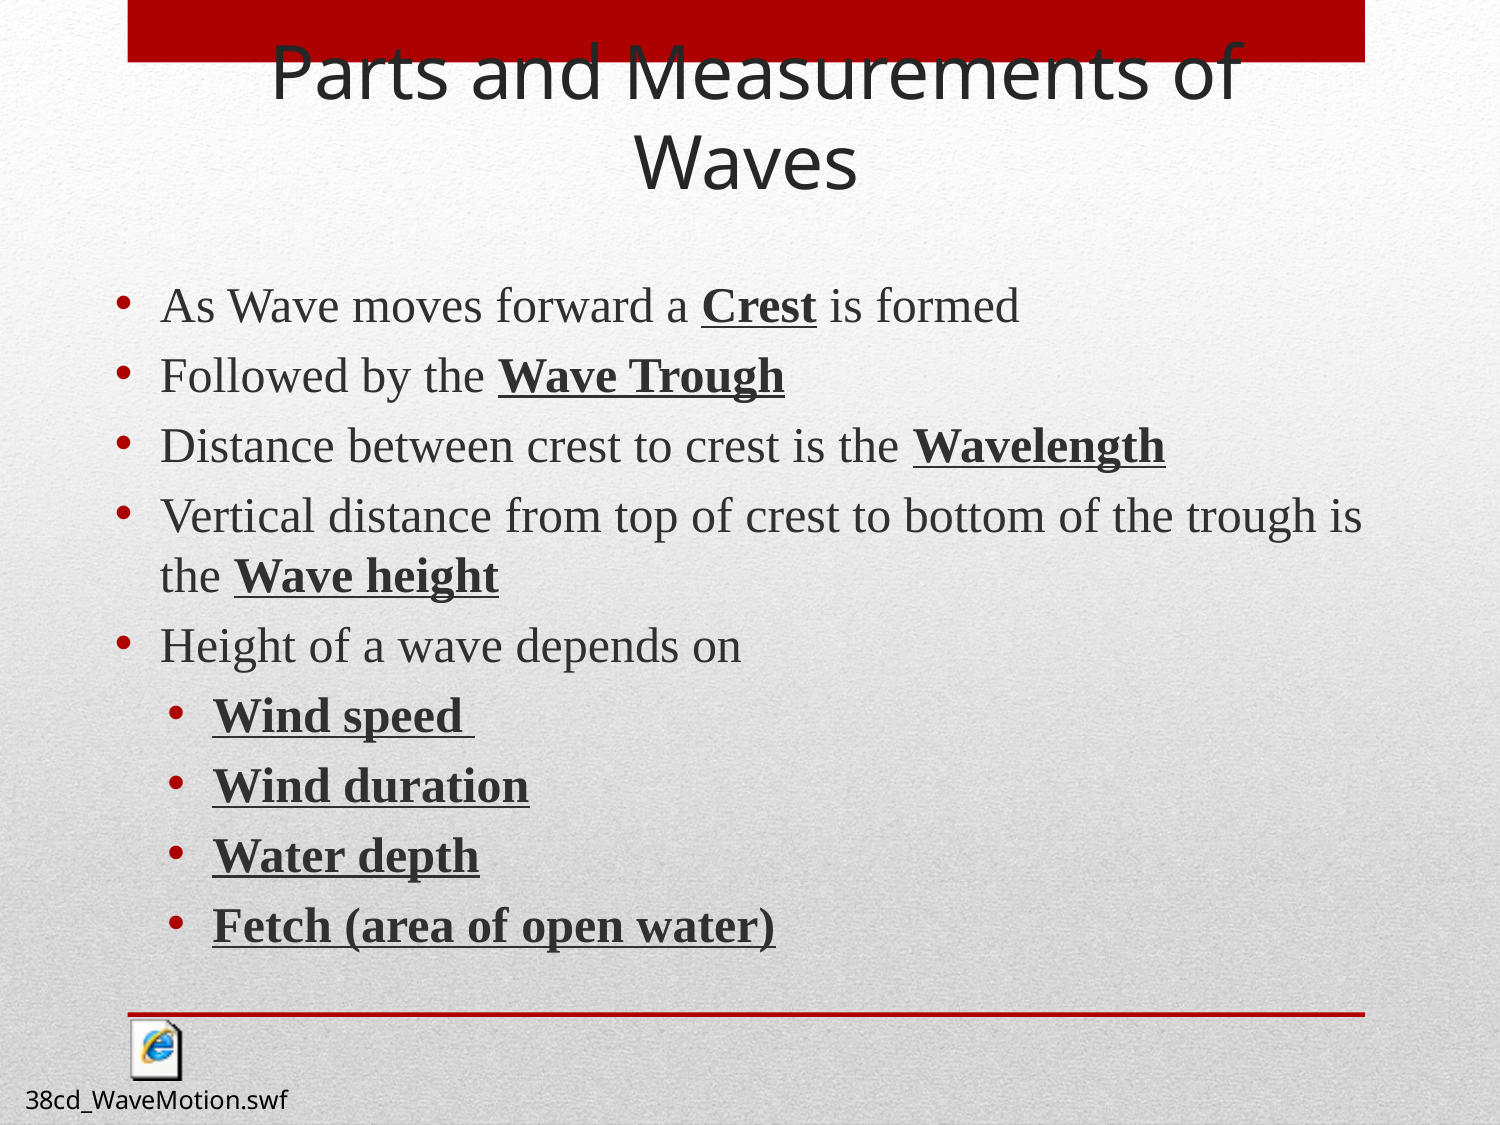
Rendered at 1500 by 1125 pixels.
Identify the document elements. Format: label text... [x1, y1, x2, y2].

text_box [0, 1011, 314, 1125]
list As Wave moves forward a Crest is formed Followed by the Wave Trough Distance between crest to crest is the Wavelength Vertical distance from top of crest to bottom of the trough is the Wave height Height of a wave depends on Wind speed Wind duration Water depth Fetch (area of open water) [99, 237, 1388, 988]
title Parts and Measurements of Waves [150, 24, 1363, 213]
